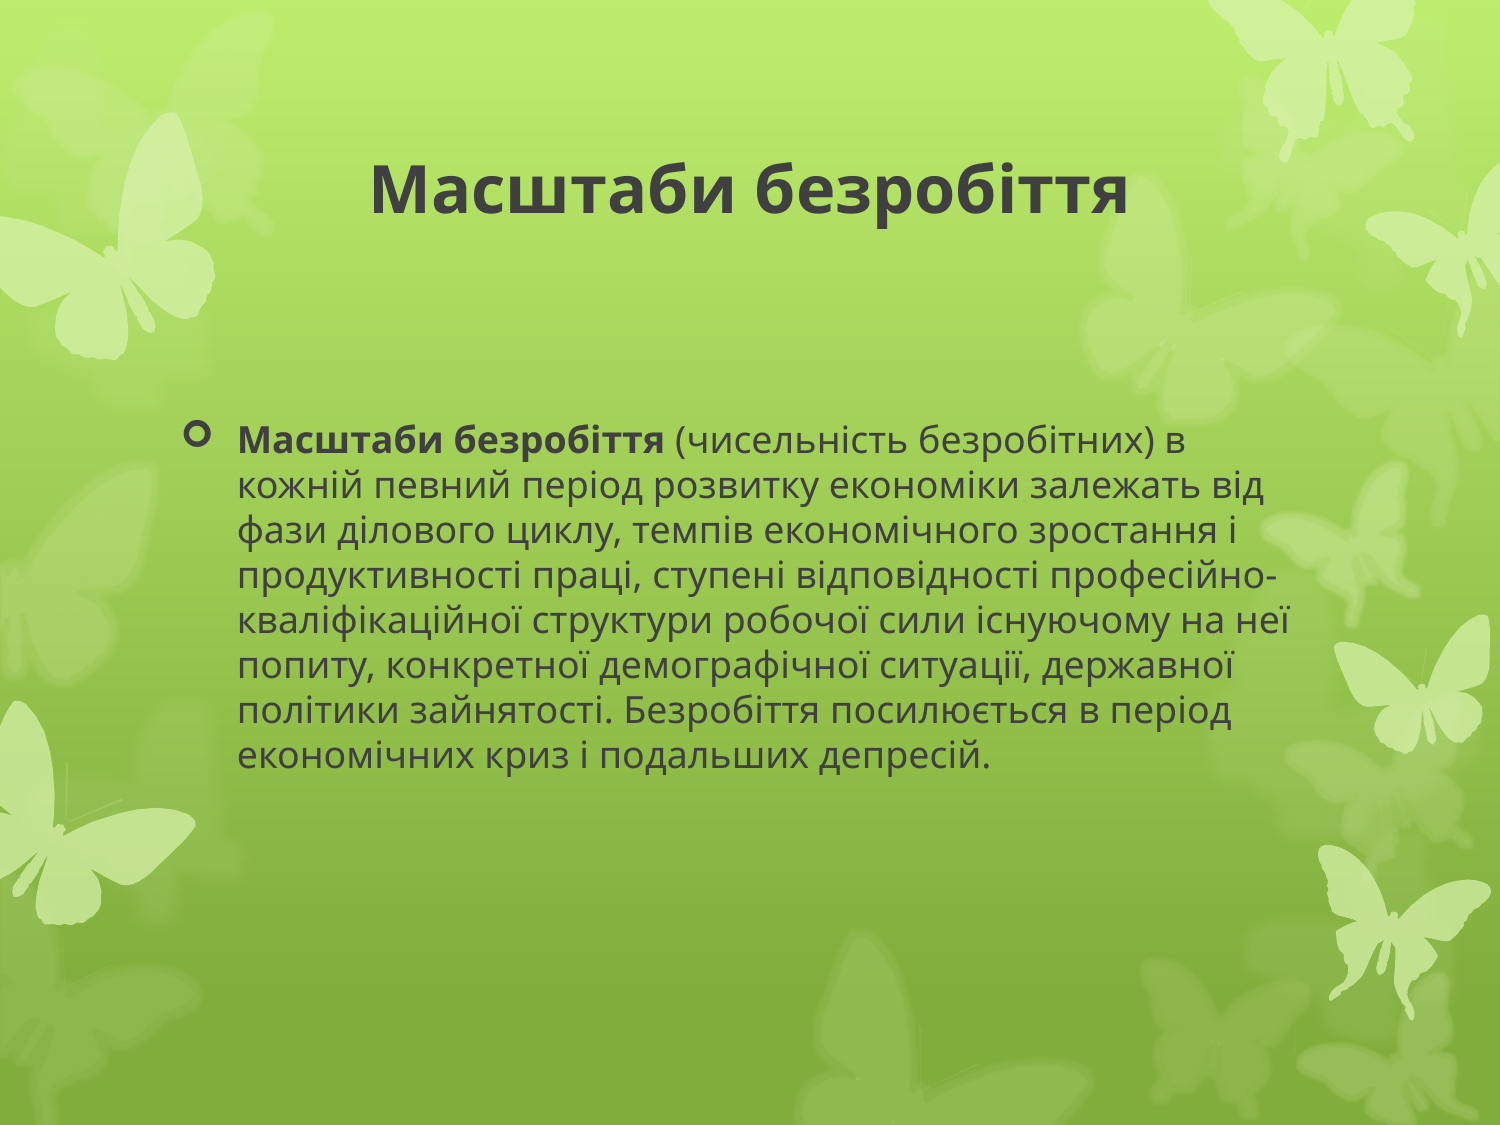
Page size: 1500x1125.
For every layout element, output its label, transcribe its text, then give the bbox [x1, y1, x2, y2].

title Масштаби безробіття [165, 110, 1335, 263]
list Масштаби безробіття (чисельність безробітних) в кожній певний період розвитку економіки залежать від фази ділового циклу, темпів економічного зростання і продуктивності праці, ступені відповідності професійно-кваліфікаційної структури робочої сили існуючому на неї попиту, конкретної демографічної ситуації, державної політики зайнятості. Безробіття посилюється в період економічних криз і подальших депресій. [165, 296, 1335, 962]
